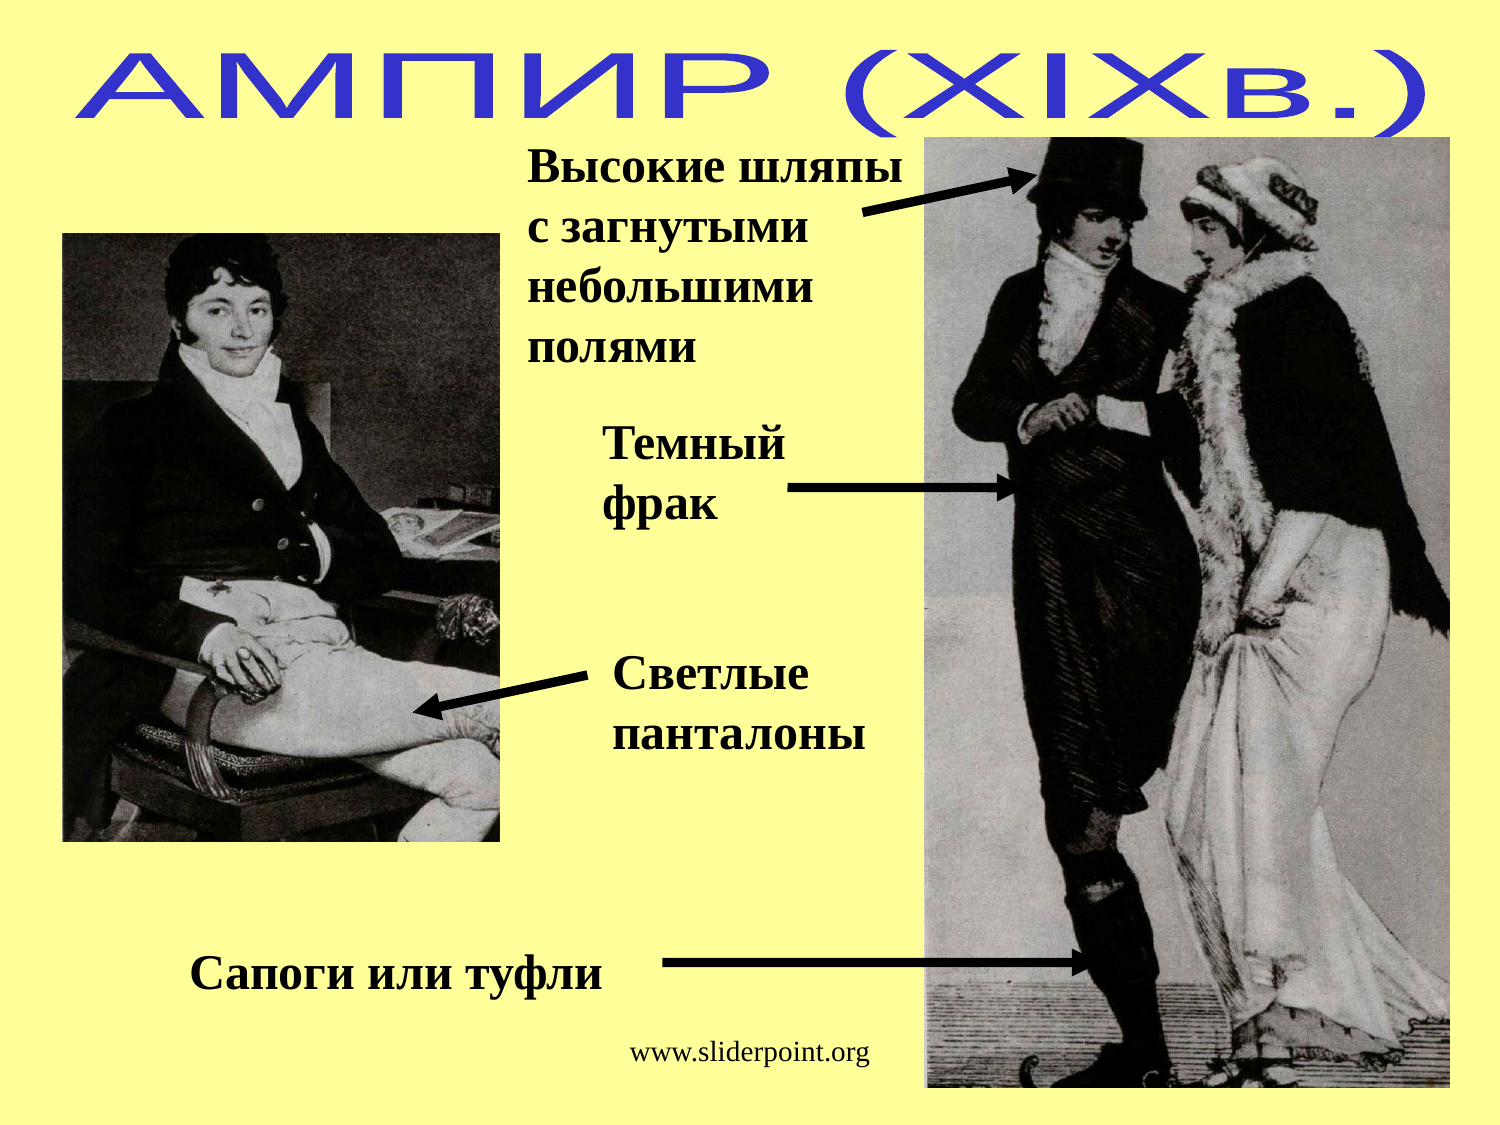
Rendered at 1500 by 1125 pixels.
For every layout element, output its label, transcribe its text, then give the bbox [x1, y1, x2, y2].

text_box Сапоги или туфли [175, 931, 619, 1007]
text_box Светлые панталоны [597, 631, 881, 767]
text_box Темный фрак [587, 402, 838, 538]
picture [62, 233, 501, 842]
footer www.sliderpoint.org [512, 1024, 988, 1101]
text_box Высокие шляпы с загнутыми небольшими полями [512, 124, 963, 380]
picture [924, 137, 1451, 1088]
